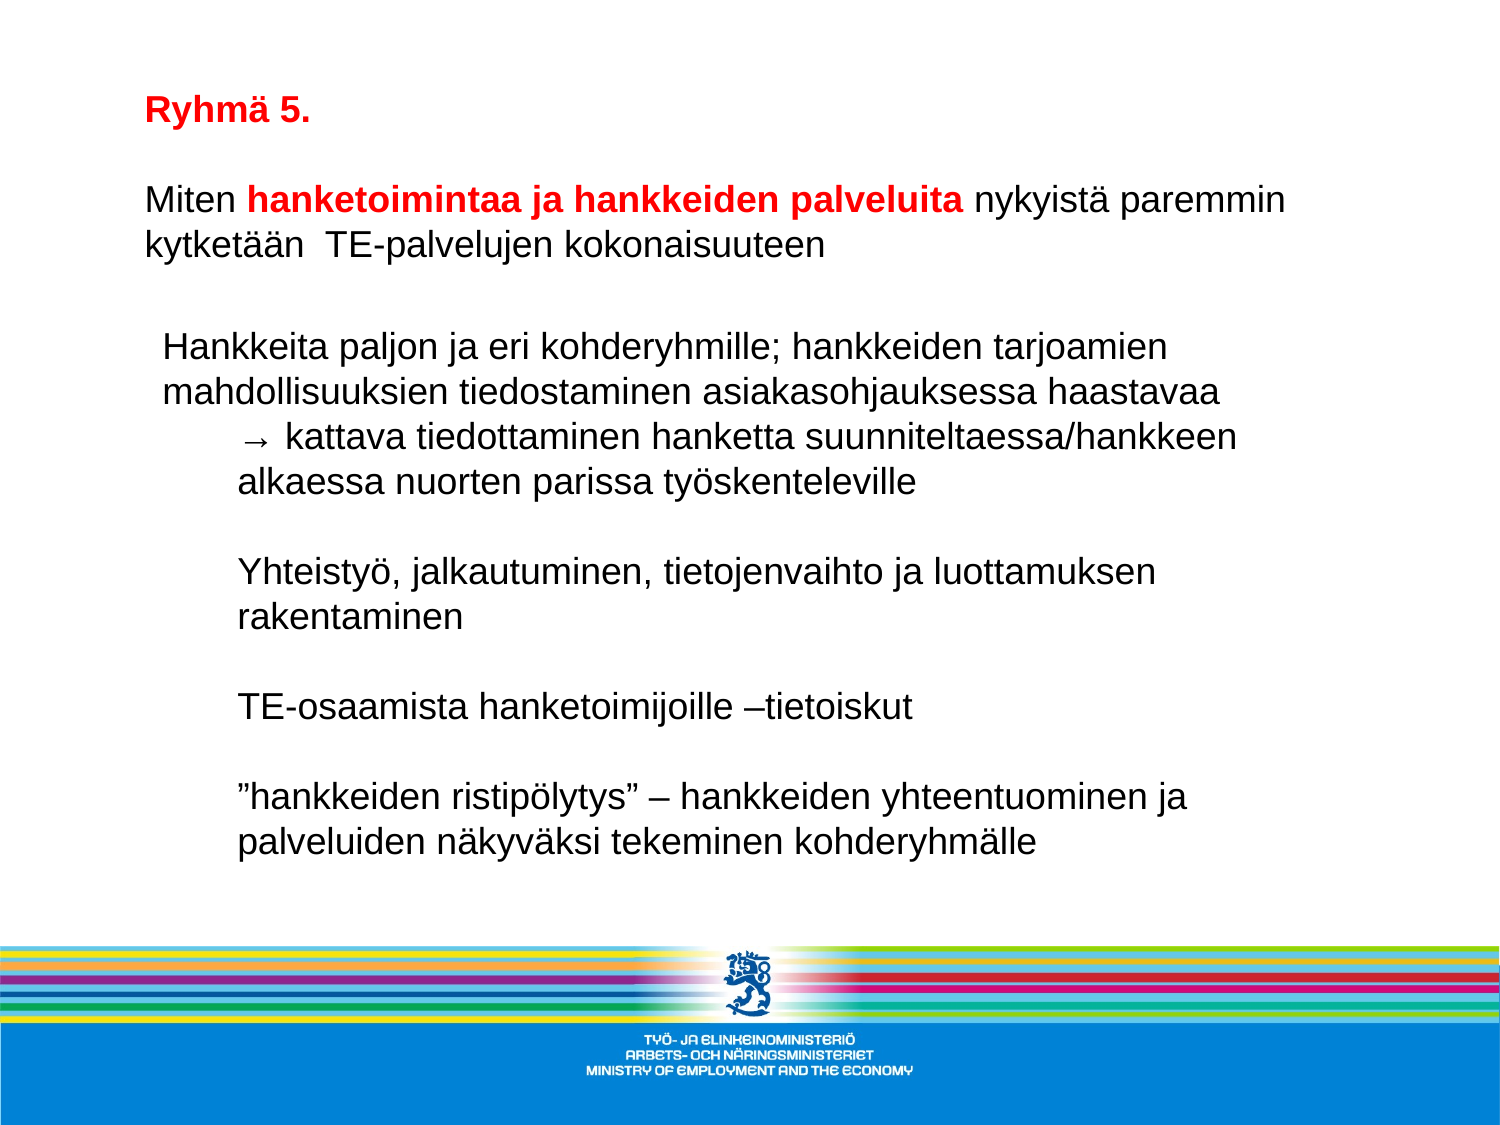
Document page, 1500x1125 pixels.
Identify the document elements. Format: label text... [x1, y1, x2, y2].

text_box Hankkeita paljon ja eri kohderyhmille; hankkeiden tarjoamien mahdollisuuksien tiedostaminen asiakasohjauksessa haastavaa → kattava tiedottaminen hanketta suunniteltaessa/hankkeen alkaessa nuorten parissa työskenteleville Yhteistyö, jalkautuminen, tietojenvaihto ja luottamuksen rakentaminen TE-osaamista hanketoimijoille –tietoiskut ”hankkeiden ristipölytys” – hankkeiden yhteentuominen ja palveluiden näkyväksi tekeminen kohderyhmälle [147, 314, 1376, 870]
picture [0, 946, 1500, 1125]
text_box Ryhmä 5. Miten hanketoimintaa ja hankkeiden palveluita nykyistä paremmin kytketään TE-palvelujen kokonaisuuteen [129, 78, 1302, 318]
